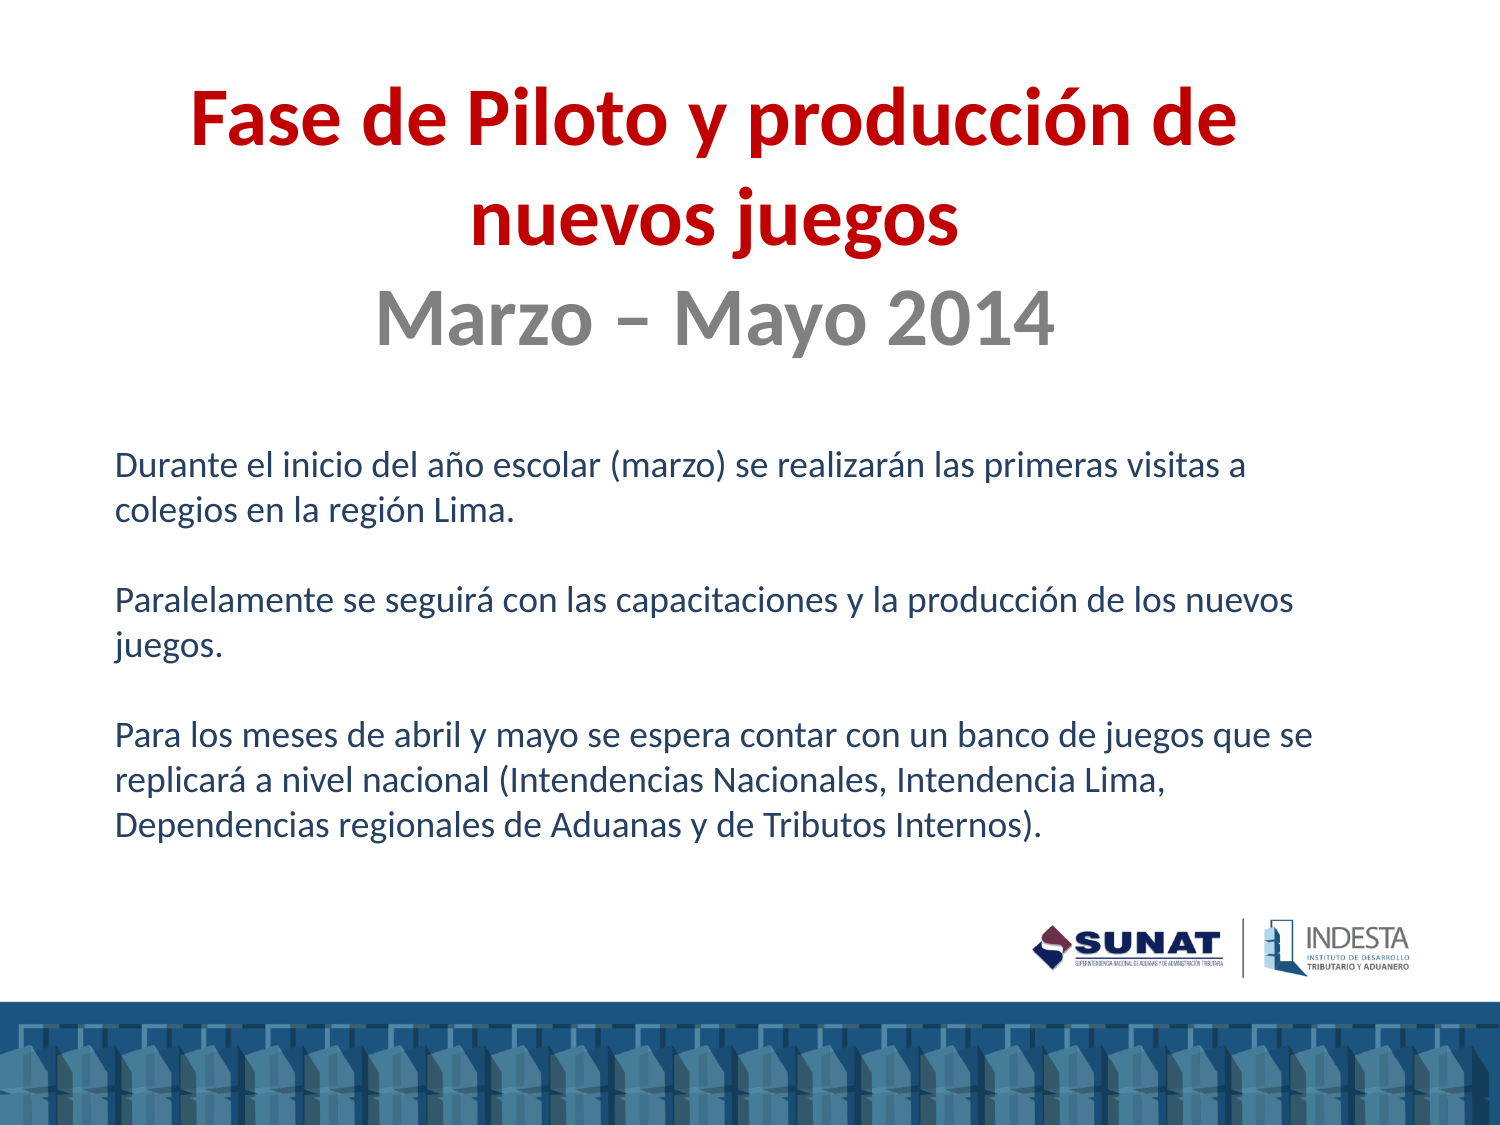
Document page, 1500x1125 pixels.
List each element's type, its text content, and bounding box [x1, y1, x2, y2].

text_box Durante el inicio del año escolar (marzo) se realizarán las primeras visitas a colegios en la región Lima. Paralelamente se seguirá con las capacitaciones y la producción de los nuevos juegos. Para los meses de abril y mayo se espera contar con un banco de juegos que se replicará a nivel nacional (Intendencias Nacionales, Intendencia Lima, Dependencias regionales de Aduanas y de Tributos Internos). [100, 432, 1376, 853]
text_box Fase de Piloto y producción de nuevos juegos Marzo – Mayo 2014 [100, 54, 1330, 370]
picture [0, 0, 1500, 1125]
